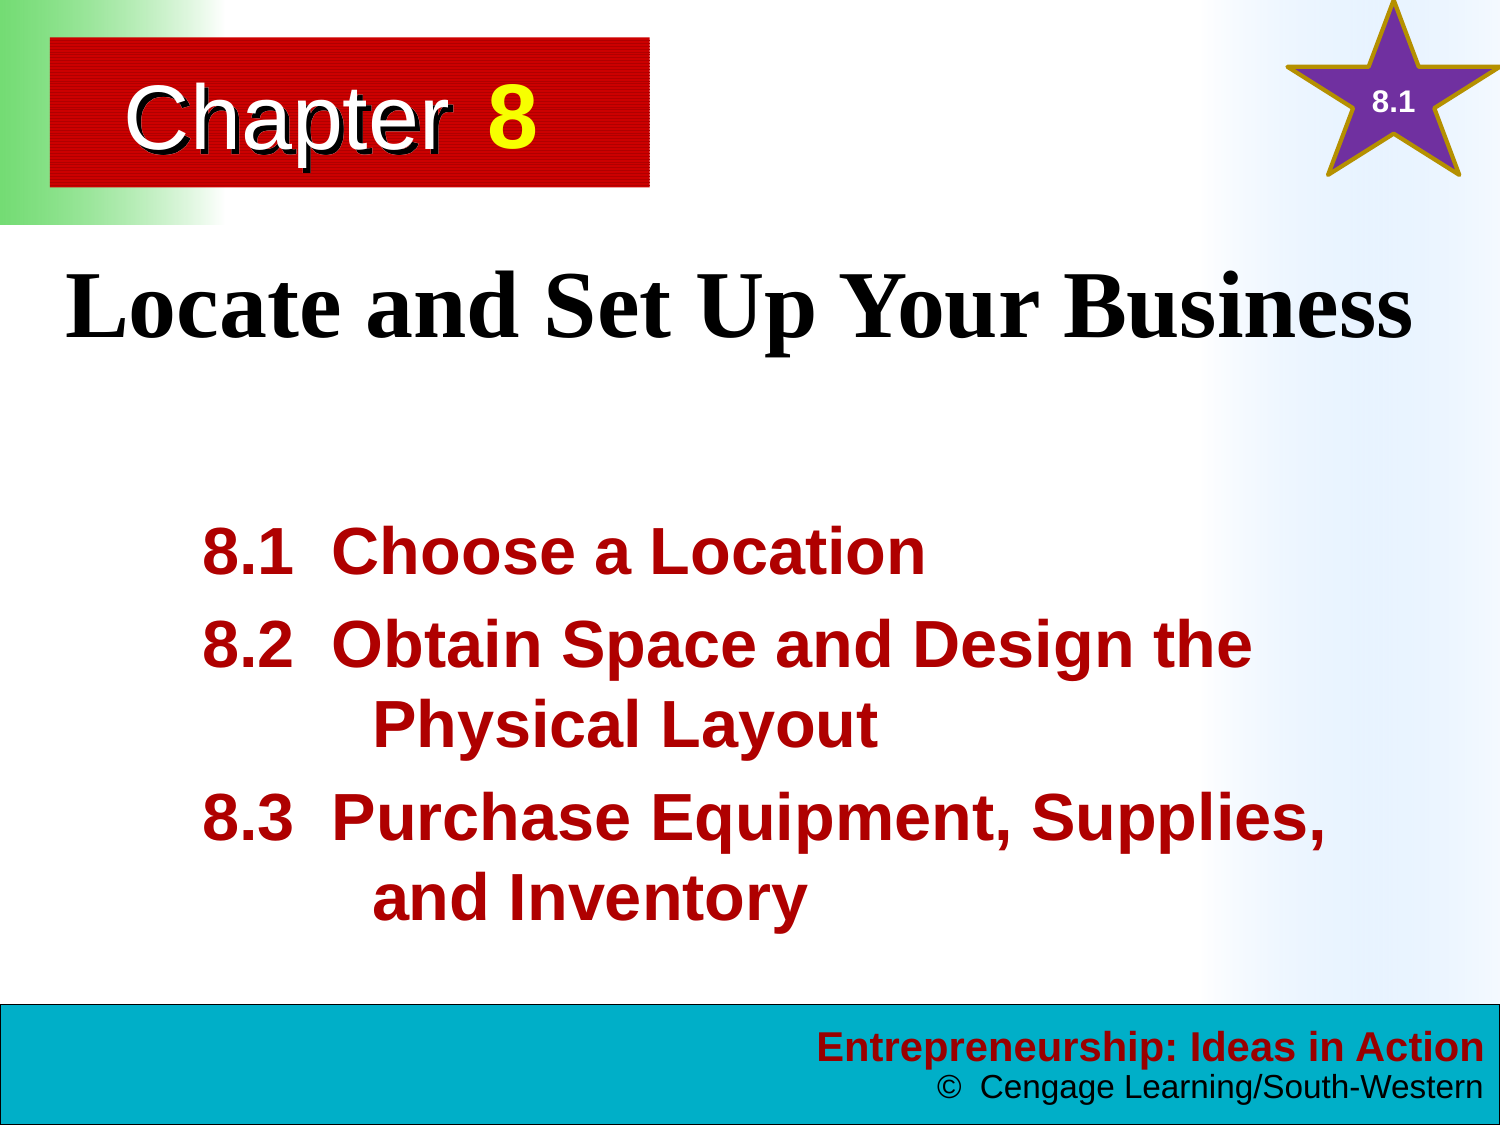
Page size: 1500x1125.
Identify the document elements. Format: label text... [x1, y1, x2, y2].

text_box 8 [472, 49, 563, 175]
text_box 8.1 [1285, 0, 1500, 177]
subtitle 8.1 Choose a Location 8.2 Obtain Space and Design the Physical Layout 8.3 Purchase Equipment, Supplies, and Inventory [187, 499, 1438, 988]
title Locate and Set Up Your Business [49, 224, 1476, 488]
